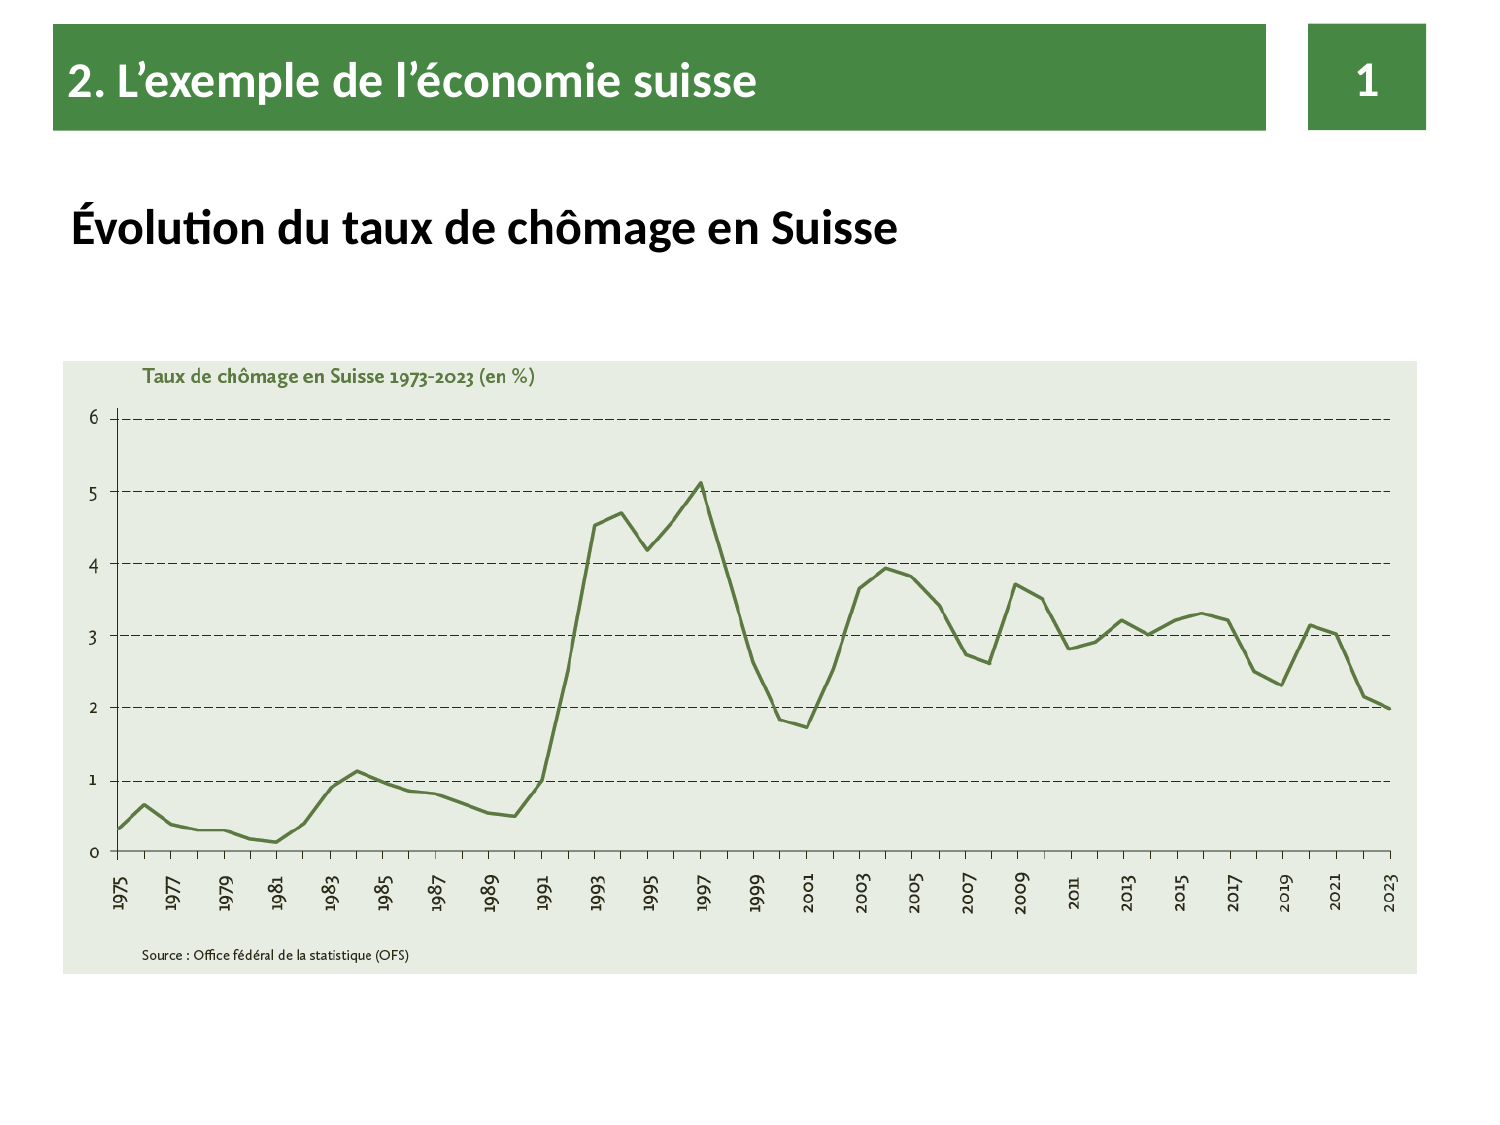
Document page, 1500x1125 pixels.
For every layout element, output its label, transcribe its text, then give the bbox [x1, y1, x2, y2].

text_box Évolution du taux de chômage en Suisse [56, 187, 1418, 263]
text_box 2. L’exemple de l’économie suisse [53, 24, 1266, 131]
picture [63, 361, 1417, 974]
text_box 1 [1308, 23, 1427, 131]
text_box [770, 176, 1424, 237]
